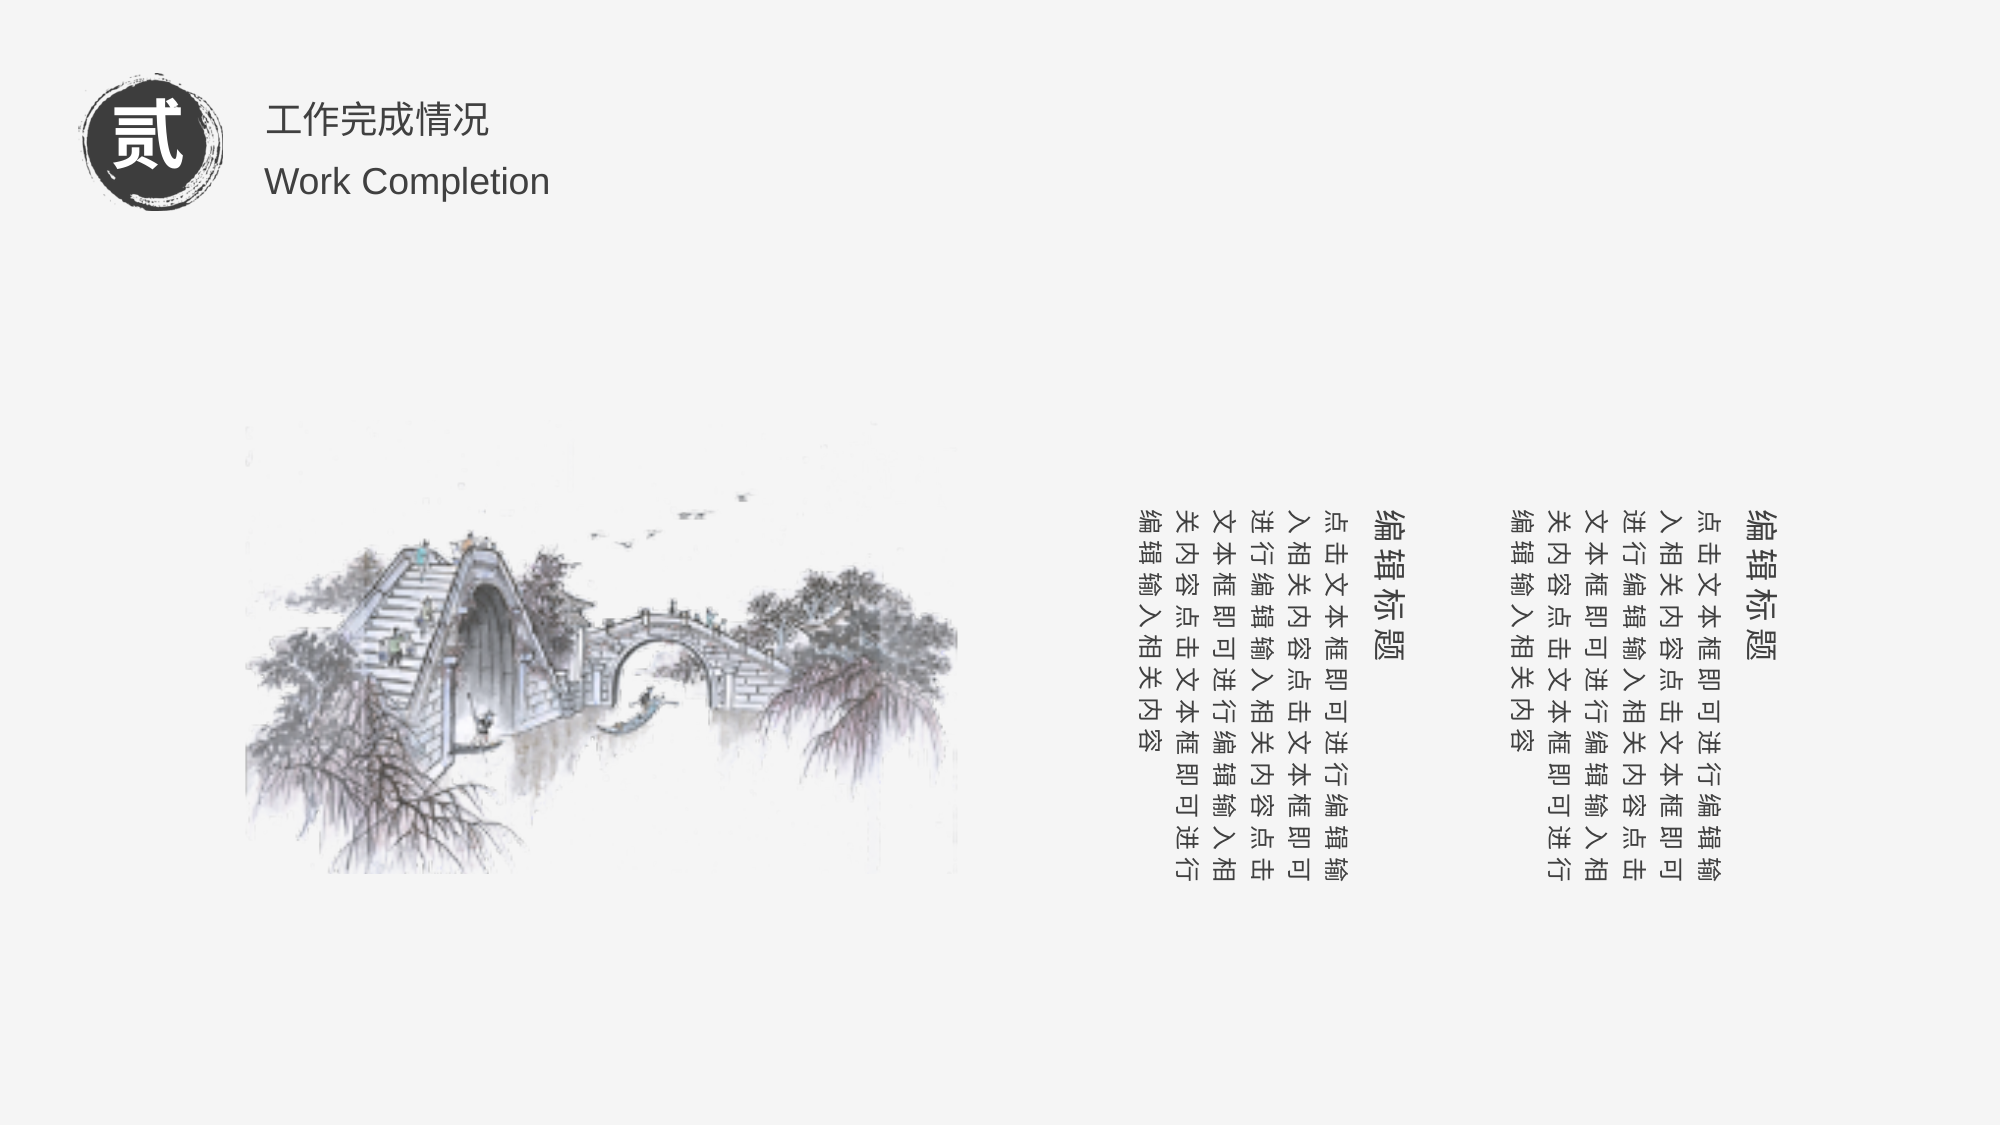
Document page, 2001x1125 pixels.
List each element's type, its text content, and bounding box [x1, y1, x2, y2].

text_box 工作完成情况 [250, 55, 506, 149]
picture [78, 73, 223, 211]
text_box 编辑标题 [1347, 494, 1419, 704]
text_box 点击文本框即可进行编辑输入相关内容点击文本框即可进行编辑输入相关内容点击文本框即可进行编辑输入相关内容点击文本框即可进行编辑输入相关内容 [1110, 494, 1368, 904]
text_box 编辑标题 [1719, 494, 1791, 704]
text_box 点击文本框即可进行编辑输入相关内容点击文本框即可进行编辑输入相关内容点击文本框即可进行编辑输入相关内容点击文本框即可进行编辑输入相关内容 [1482, 494, 1740, 904]
text_box Work Completion [249, 149, 1074, 210]
picture [199, 419, 982, 874]
